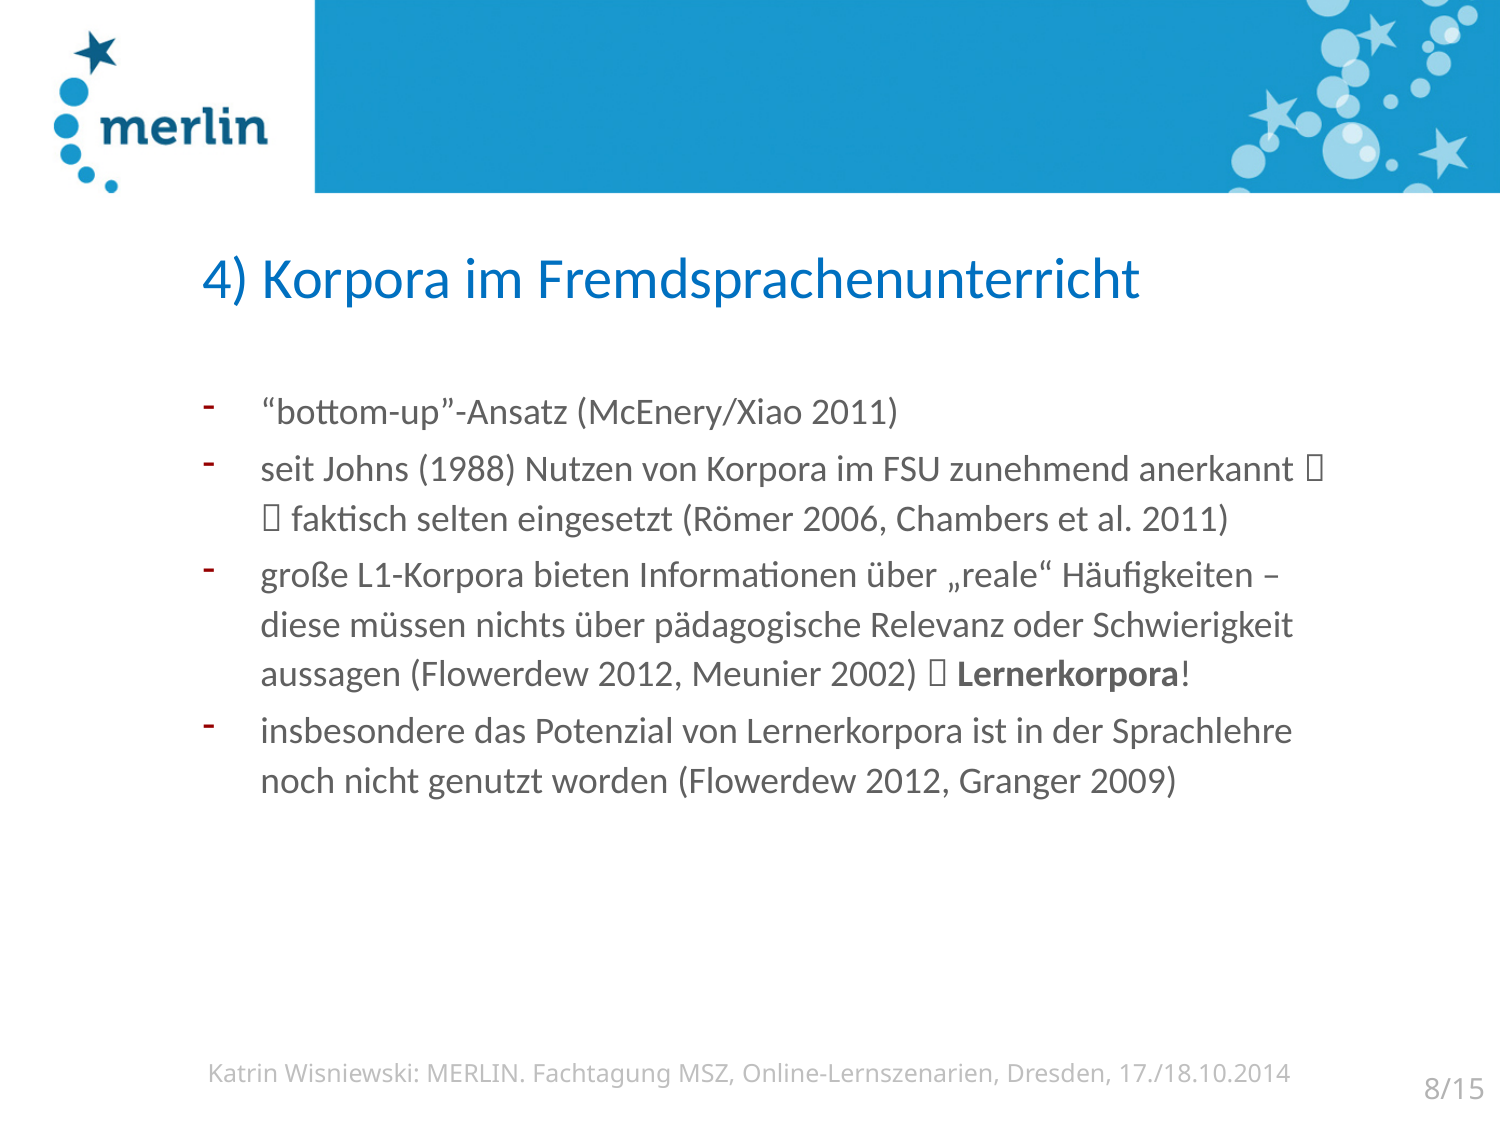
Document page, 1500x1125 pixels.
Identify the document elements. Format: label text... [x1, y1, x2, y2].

title 4) Korpora im Fremdsprachenunterricht [187, 200, 1400, 350]
list “bottom-up”-Ansatz (McEnery/Xiao 2011) seit Johns (1988) Nutzen von Korpora im FSU zunehmend anerkannt   faktisch selten eingesetzt (Römer 2006, Chambers et al. 2011) große L1-Korpora bieten Informationen über „reale“ Häufigkeiten – diese müssen nichts über pädagogische Relevanz oder Schwierigkeit aussagen (Flowerdew 2012, Meunier 2002)  Lernerkorpora! insbesondere das Potenzial von Lernerkorpora ist in der Sprachlehre noch nicht genutzt worden (Flowerdew 2012, Granger 2009) [187, 375, 1363, 1013]
picture [0, 0, 1500, 1125]
slide_number 8/15 [1374, 1062, 1500, 1125]
